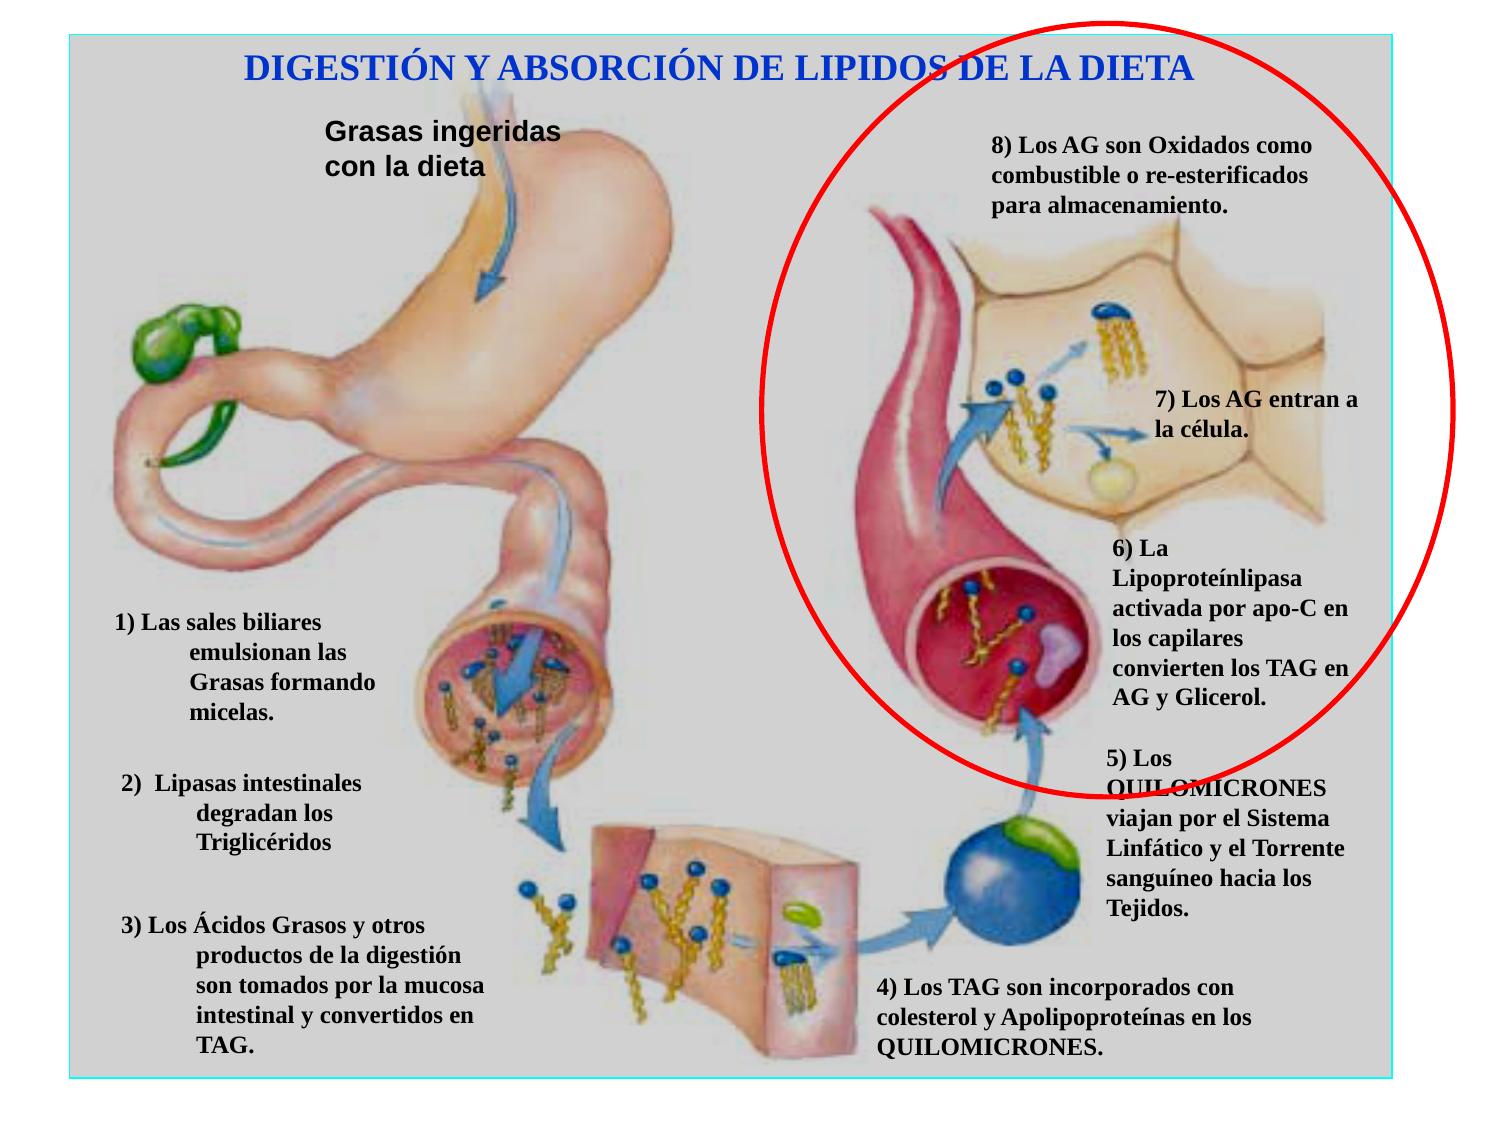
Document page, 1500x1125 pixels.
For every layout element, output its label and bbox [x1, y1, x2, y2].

text_box [1398, 196, 1456, 624]
text_box [70, 34, 1395, 1121]
text_box [1022, 21, 1193, 33]
